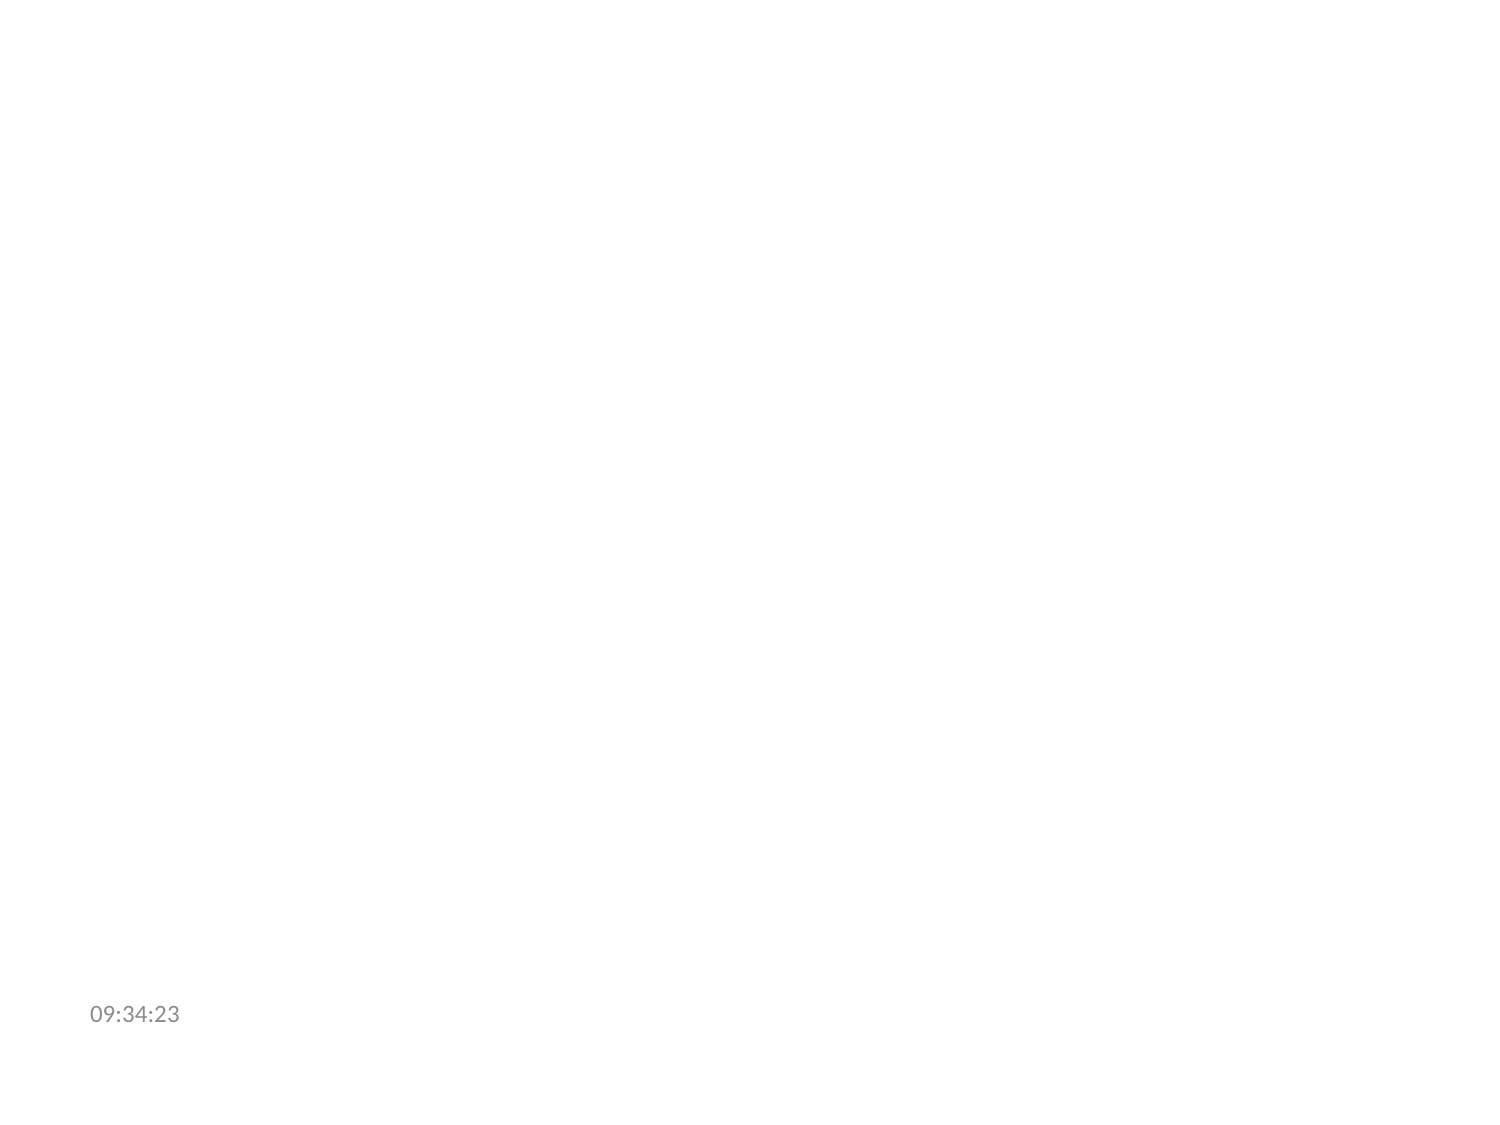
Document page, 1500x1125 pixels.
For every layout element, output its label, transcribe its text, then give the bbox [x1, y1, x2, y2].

text_box 15:35:09 [75, 982, 425, 1043]
